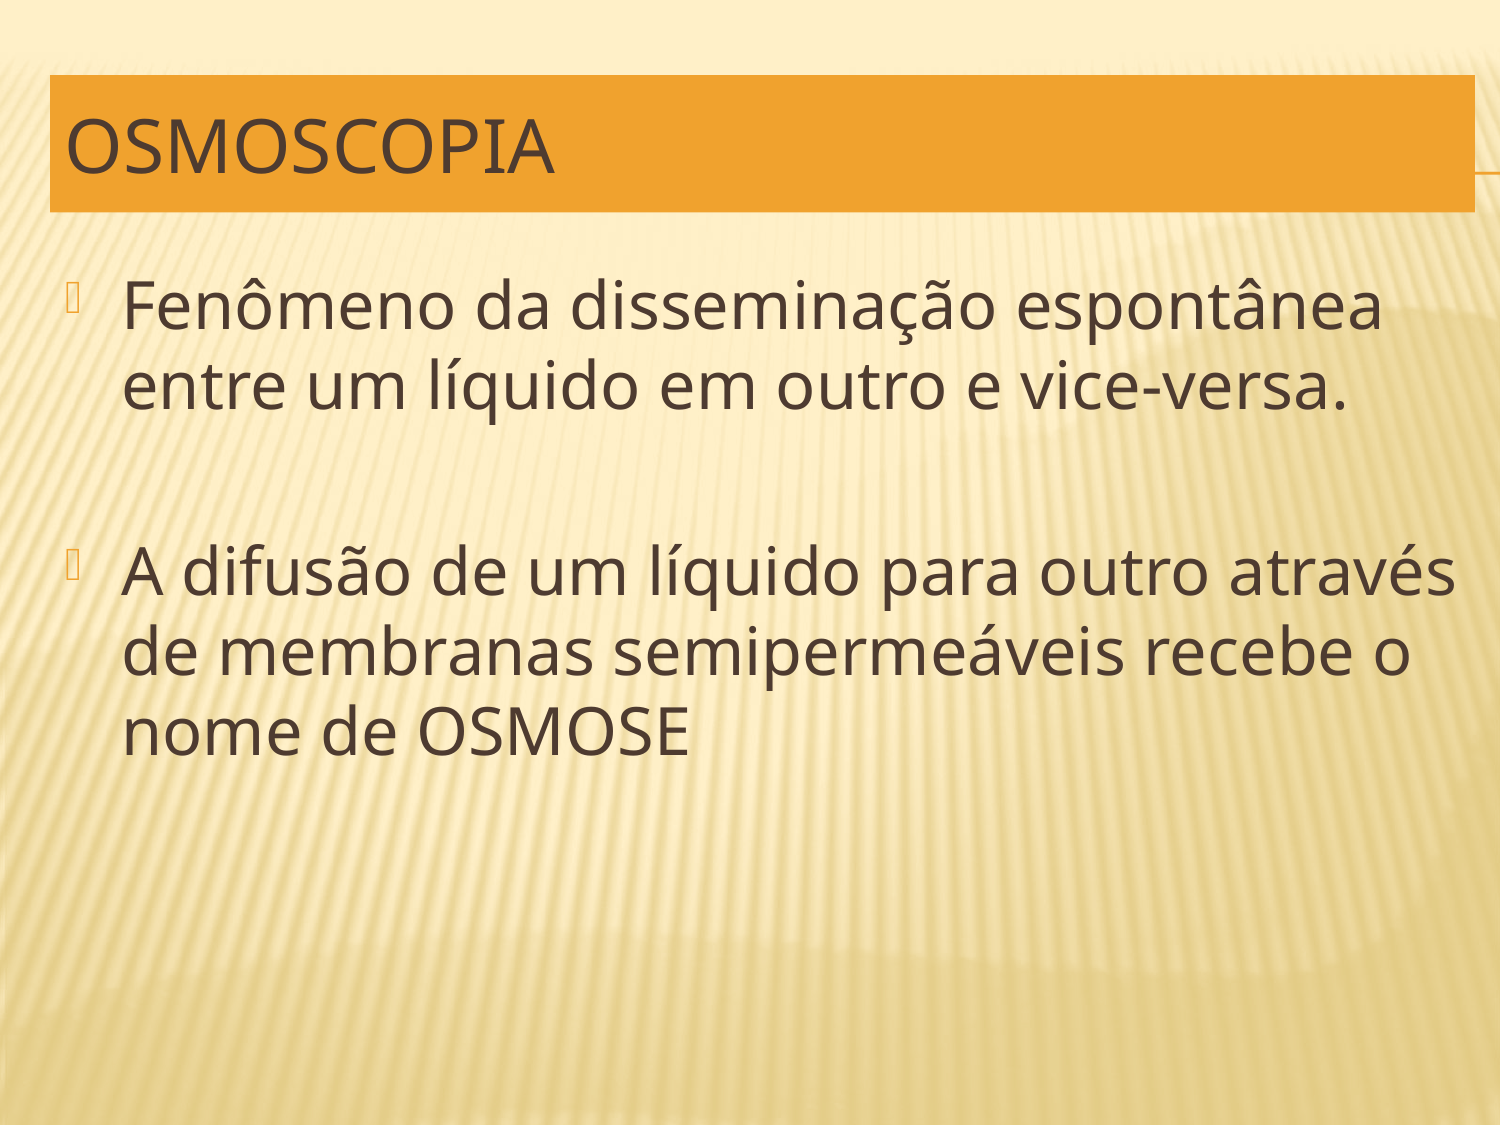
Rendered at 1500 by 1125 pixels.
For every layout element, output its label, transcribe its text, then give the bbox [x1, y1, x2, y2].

list Fenômeno da disseminação espontânea entre um líquido em outro e vice-versa. A difusão de um líquido para outro através de membranas semipermeáveis recebe o nome de OSMOSE [49, 254, 1476, 998]
title OSMOSCOPIA [50, 75, 1475, 213]
